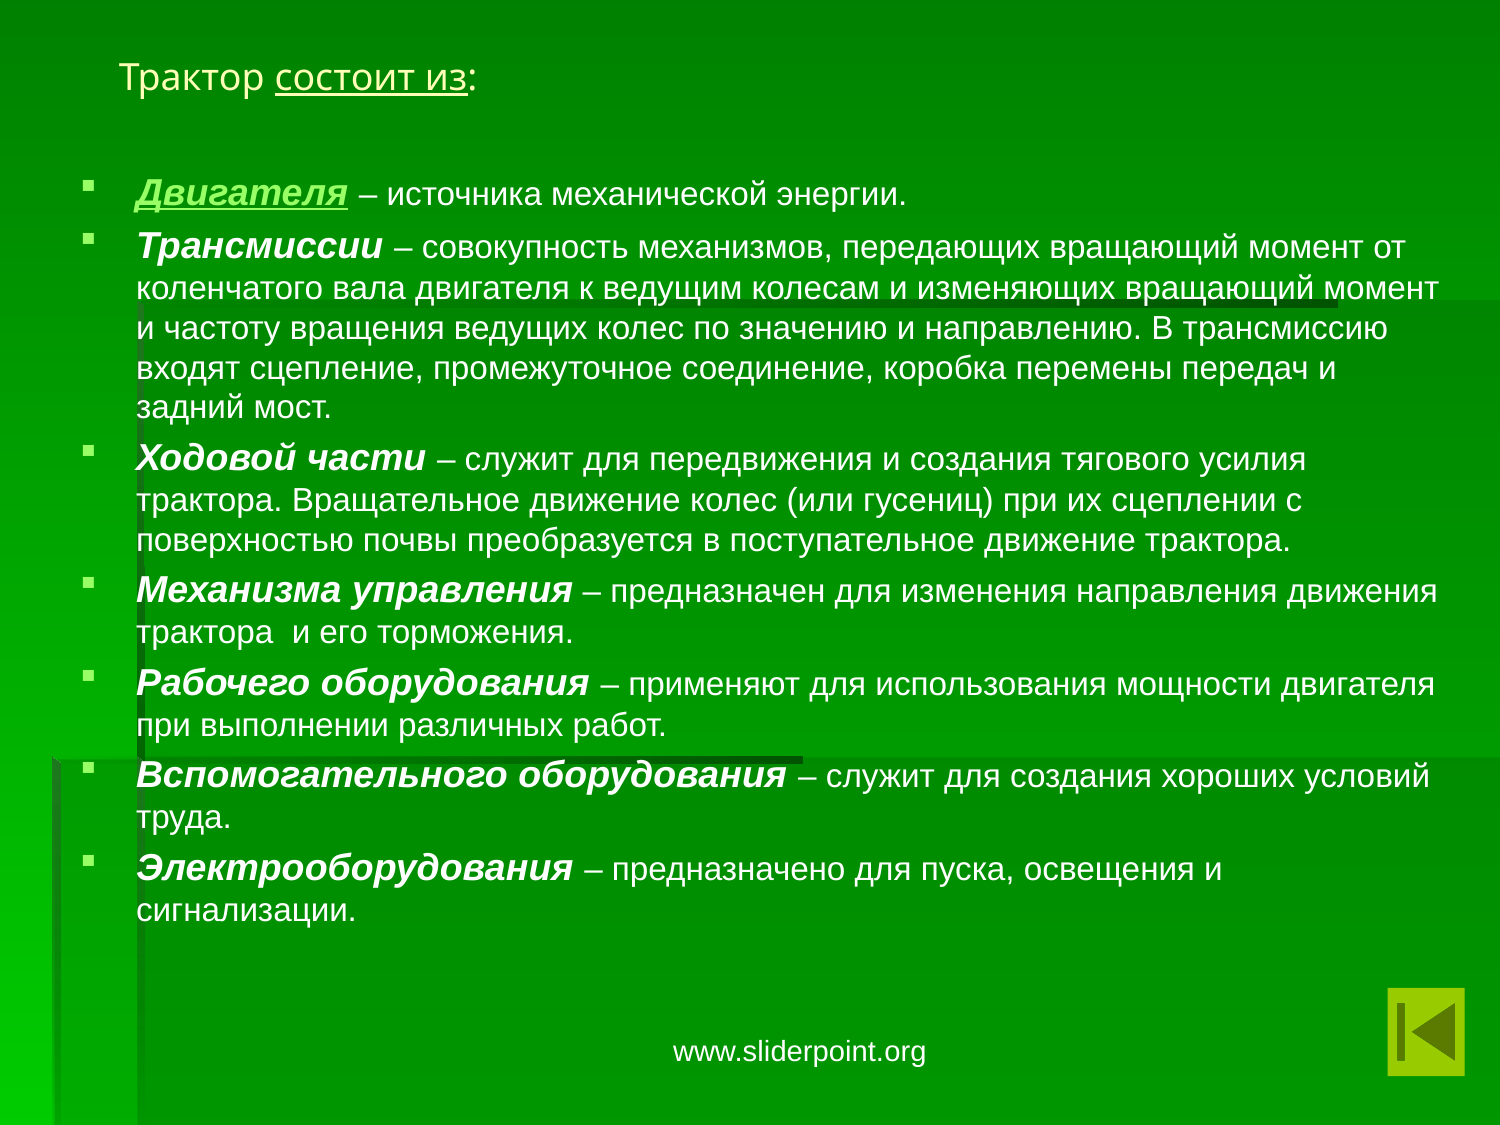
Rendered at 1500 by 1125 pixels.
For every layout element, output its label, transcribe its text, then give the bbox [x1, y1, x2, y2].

footer www.sliderpoint.org [562, 1024, 1038, 1103]
title Трактор состоит из: [64, 42, 1465, 114]
text_box [1387, 987, 1465, 1077]
list Двигателя – источника механической энергии. Трансмиссии – совокупность механизмов, передающих вращающий момент от коленчатого вала двигателя к ведущим колесам и изменяющих вращающий момент и частоту вращения ведущих колес по значению и направлению. В трансмиссию входят сцепление, промежуточное соединение, коробка перемены передач и задний мост. Ходовой части – служит для передвижения и создания тягового усилия трактора. Вращательное движение колес (или гусениц) при их сцеплении с поверхностью почвы преобразуется в поступательное движение трактора. Механизма управления – предназначен для изменения направления движения трактора и его торможения. Рабочего оборудования – применяют для использования мощности двигателя при выполнении различных работ. Вспомогательного оборудования – служит для создания хороших условий труда. Электрооборудования – предназначено для пуска, освещения и сигнализации. [64, 160, 1460, 1071]
